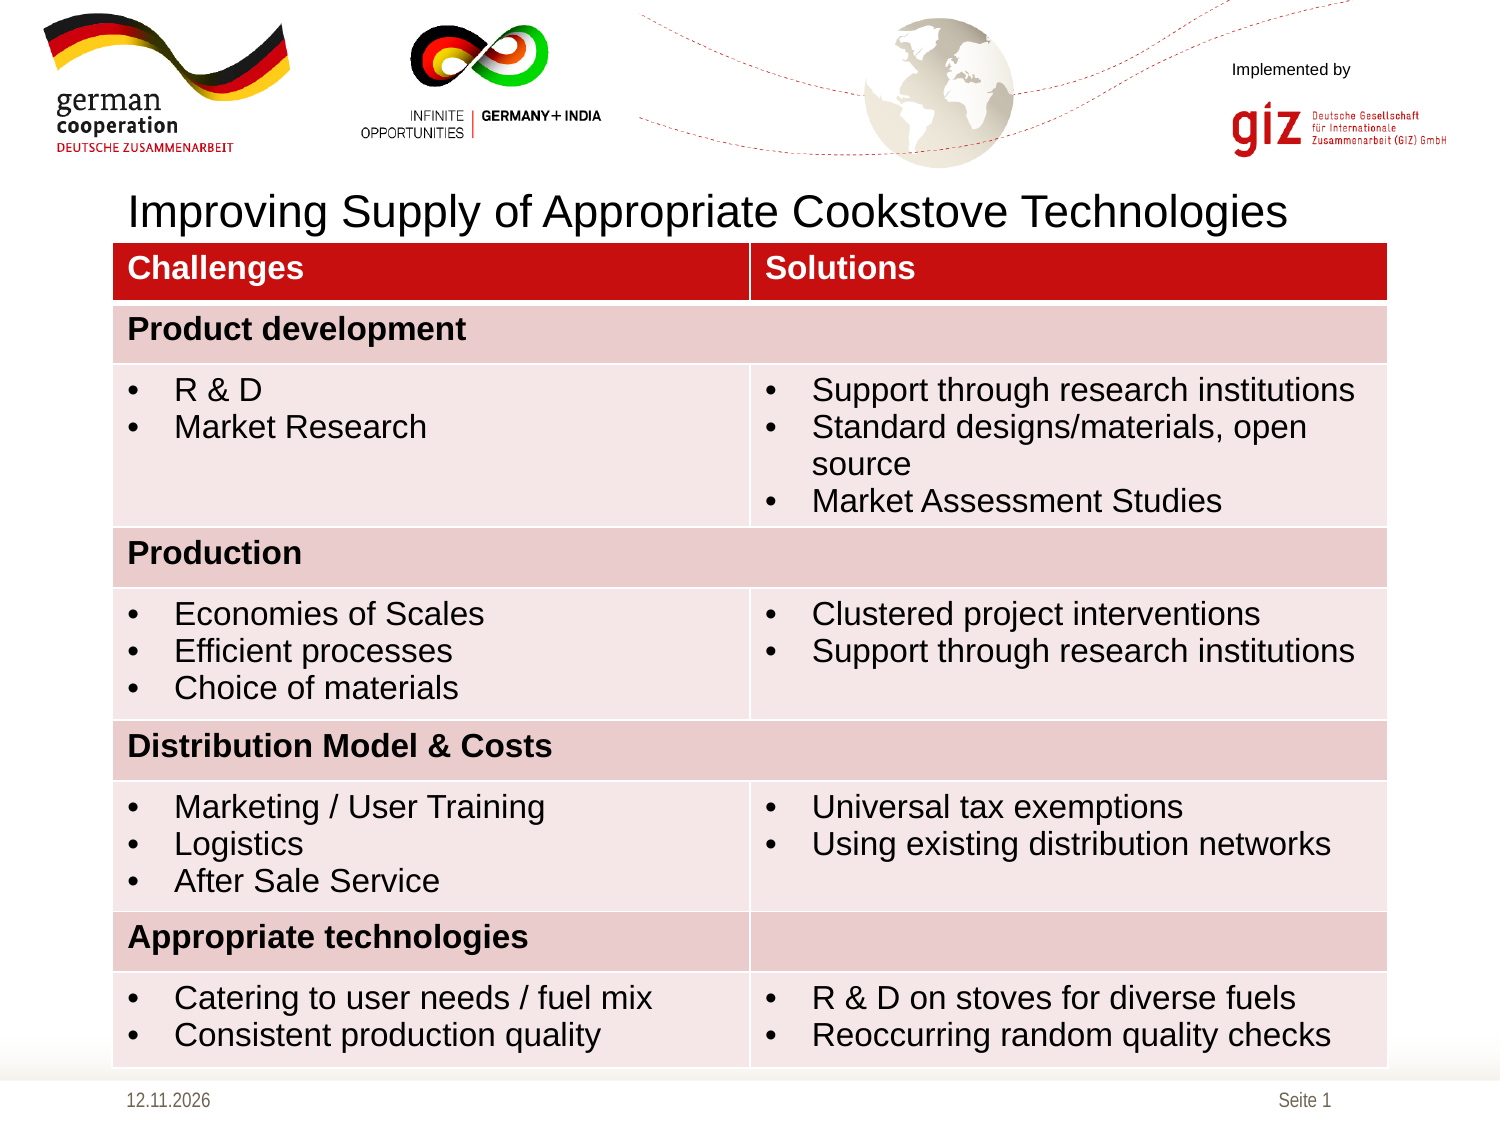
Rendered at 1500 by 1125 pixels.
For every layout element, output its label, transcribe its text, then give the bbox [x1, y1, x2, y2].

table_cell Universal tax exemptions Using existing distribution networks [751, 782, 1387, 911]
picture [0, 0, 1500, 186]
table_cell R & D Market Research [113, 365, 749, 526]
table_header Challenges [113, 243, 749, 300]
table_cell Clustered project interventions Support through research institutions [751, 589, 1387, 719]
table_cell Catering to user needs / fuel mix Consistent production quality [113, 973, 749, 1067]
table_cell Product development [113, 306, 1387, 363]
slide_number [111, 1079, 325, 1121]
table_header Solutions [751, 243, 1387, 300]
table_cell Marketing / User Training Logistics After Sale Service [113, 782, 749, 911]
table_cell R & D on stoves for diverse fuels Reoccurring random quality checks [751, 973, 1387, 1067]
table_cell Support through research institutions Standard designs/materials, open source Market Assessment Studies [751, 365, 1387, 526]
text_box Implemented by [1217, 51, 1393, 87]
table_cell Distribution Model & Costs [113, 721, 1387, 780]
table_cell Economies of Scales Efficient processes Choice of materials [113, 589, 749, 719]
table_cell Production [113, 528, 1387, 587]
table_cell [751, 912, 1387, 971]
table_cell Appropriate technologies [113, 912, 749, 971]
title Improving Supply of Appropriate Cookstove Technologies [111, 173, 1389, 241]
picture [0, 959, 1500, 1081]
